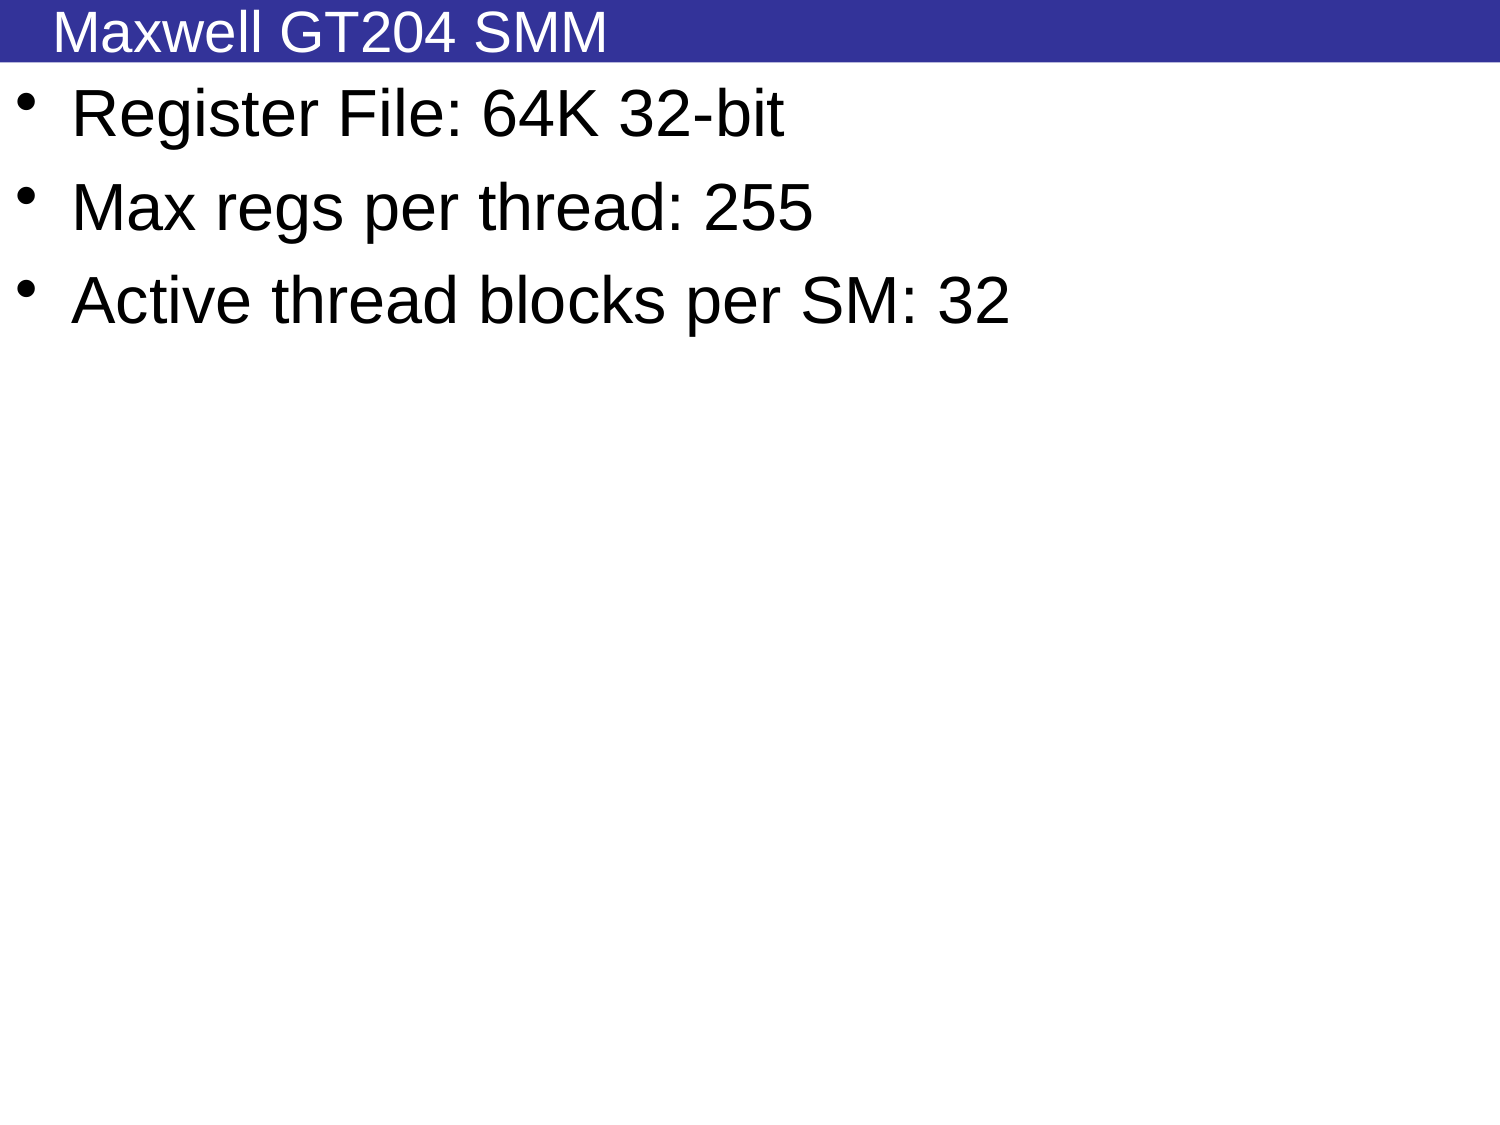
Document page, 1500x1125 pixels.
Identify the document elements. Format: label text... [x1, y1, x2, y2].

list Register File: 64K 32-bit Max regs per thread: 255 Active thread blocks per SM: 32 [0, 62, 1500, 1125]
title Maxwell GT204 SMM [37, 7, 1426, 51]
